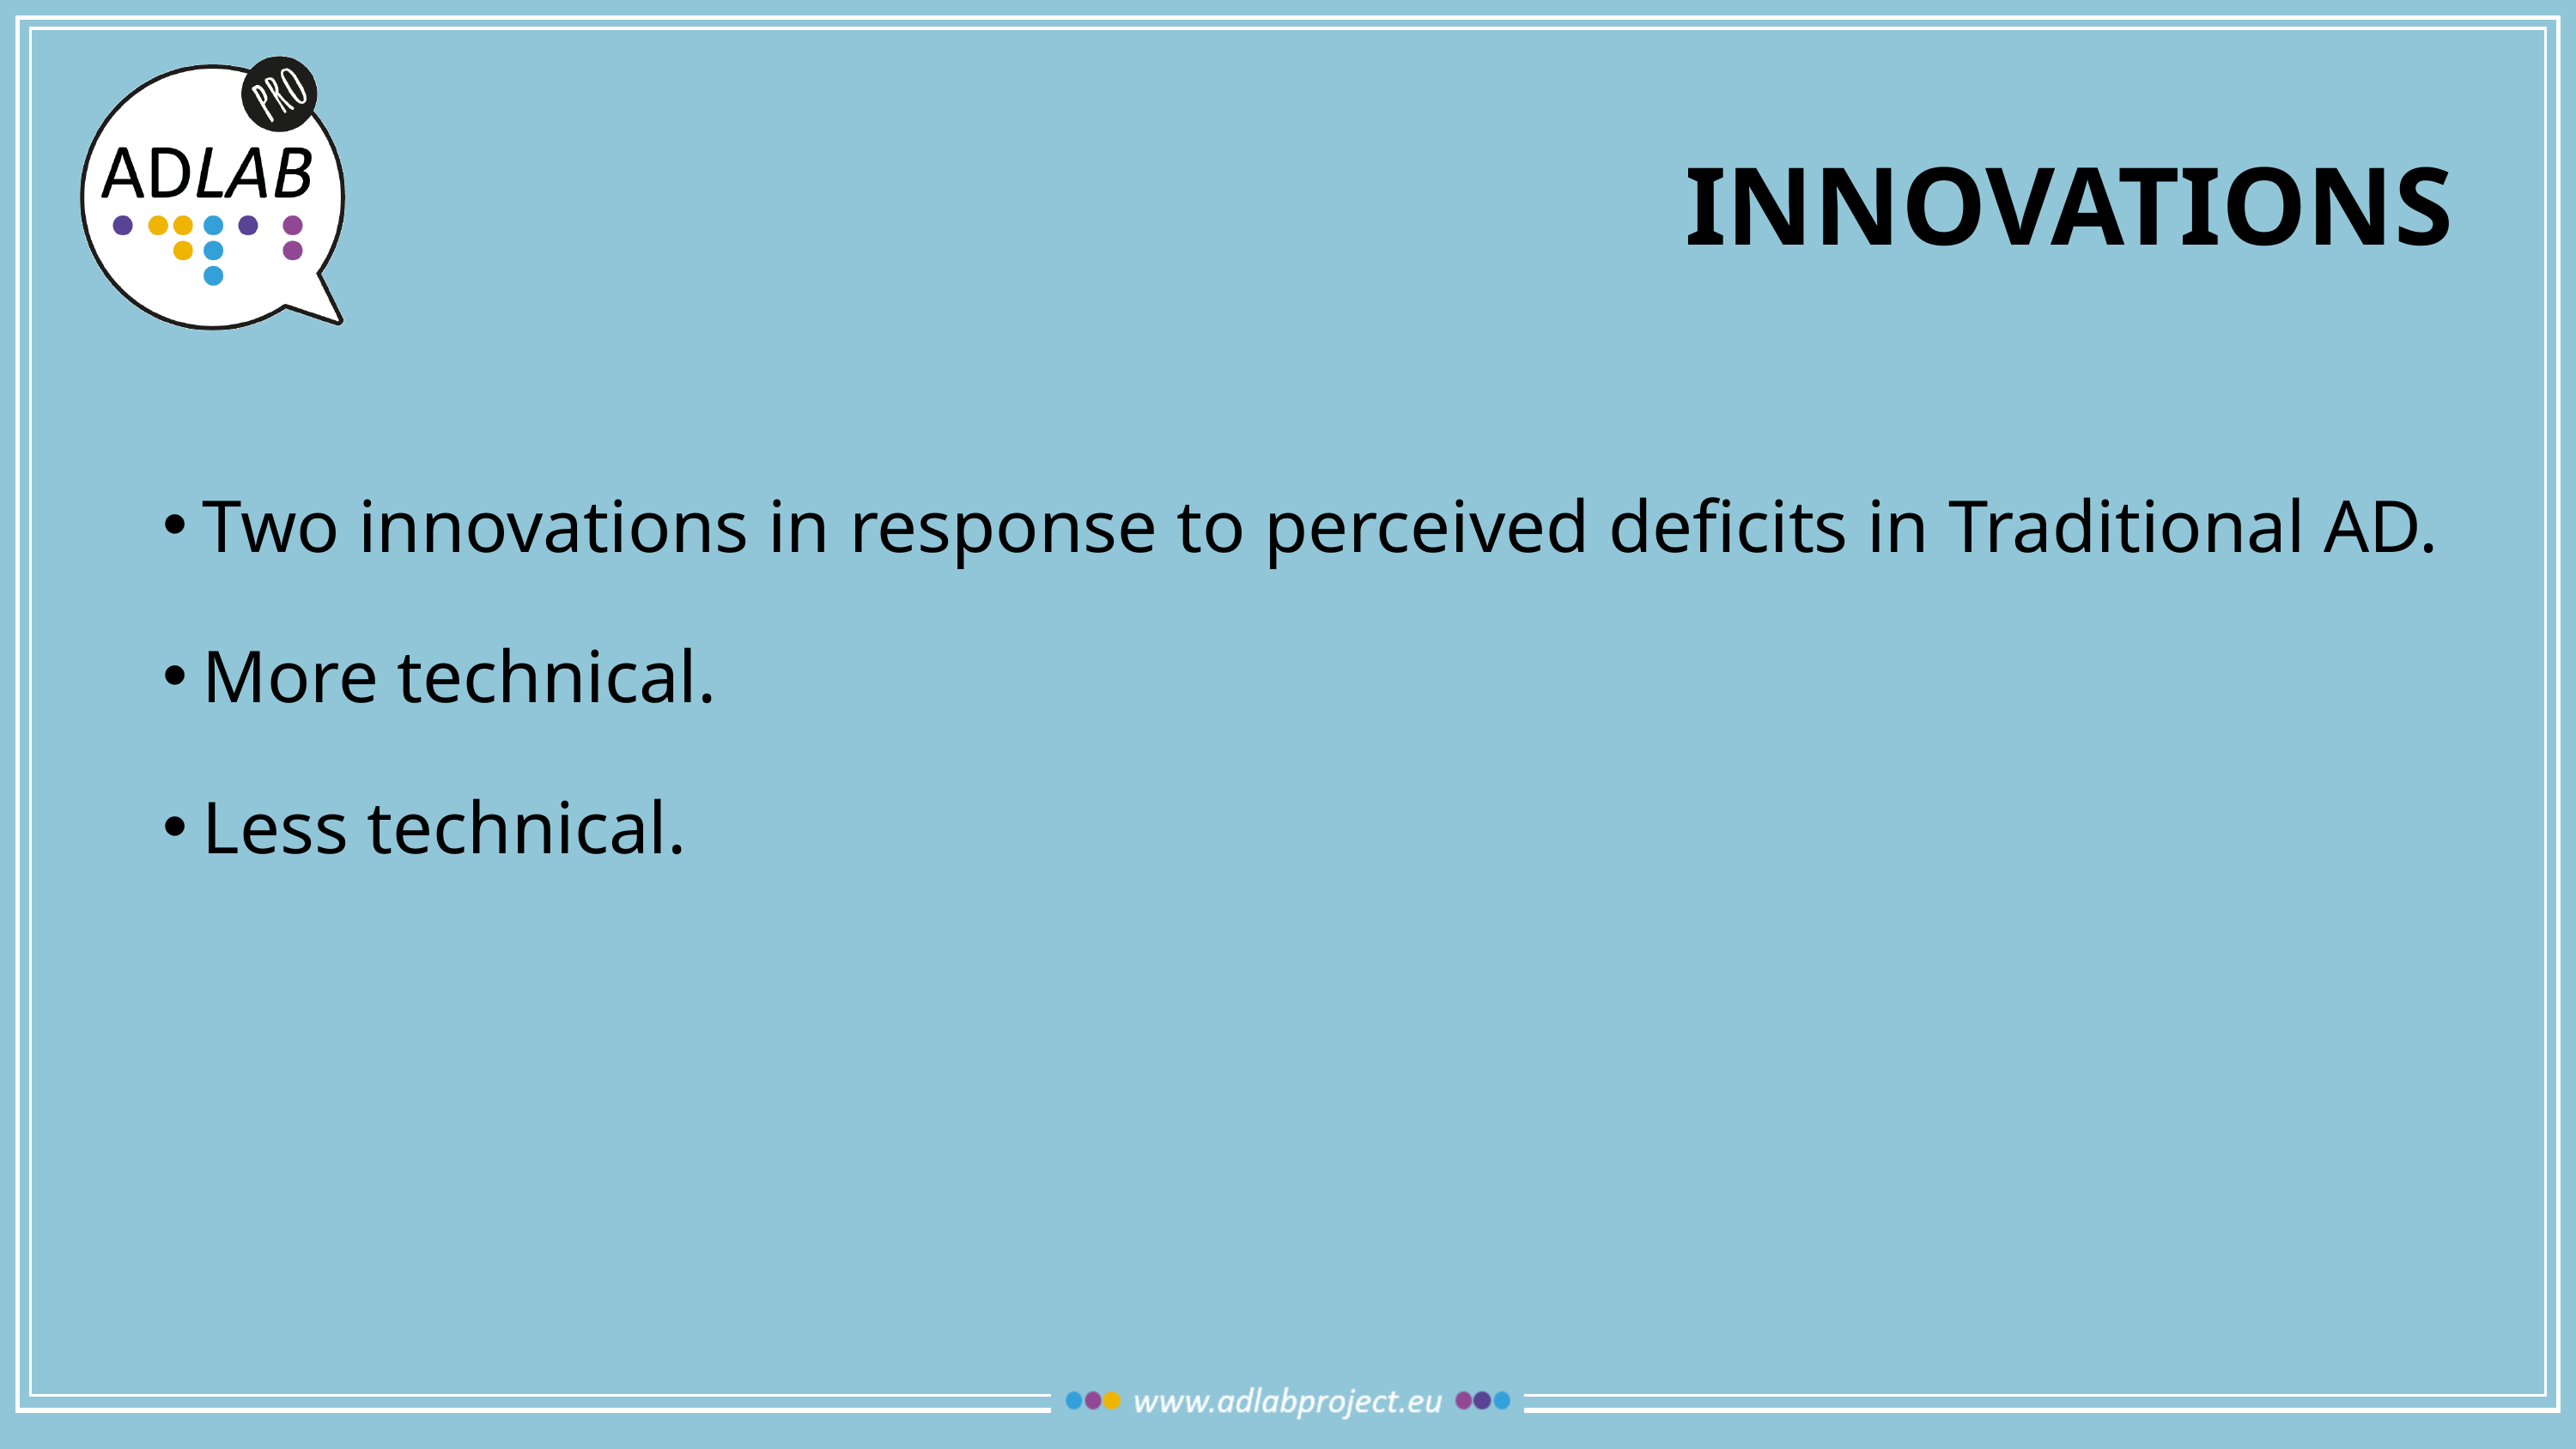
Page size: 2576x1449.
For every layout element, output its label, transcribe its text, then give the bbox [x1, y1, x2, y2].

title innovations [384, 70, 2467, 351]
picture [72, 49, 353, 330]
list Two innovations in response to perceived deficits in Traditional AD. More technical. Less technical. [150, 431, 2467, 1087]
picture [1051, 1378, 1524, 1429]
